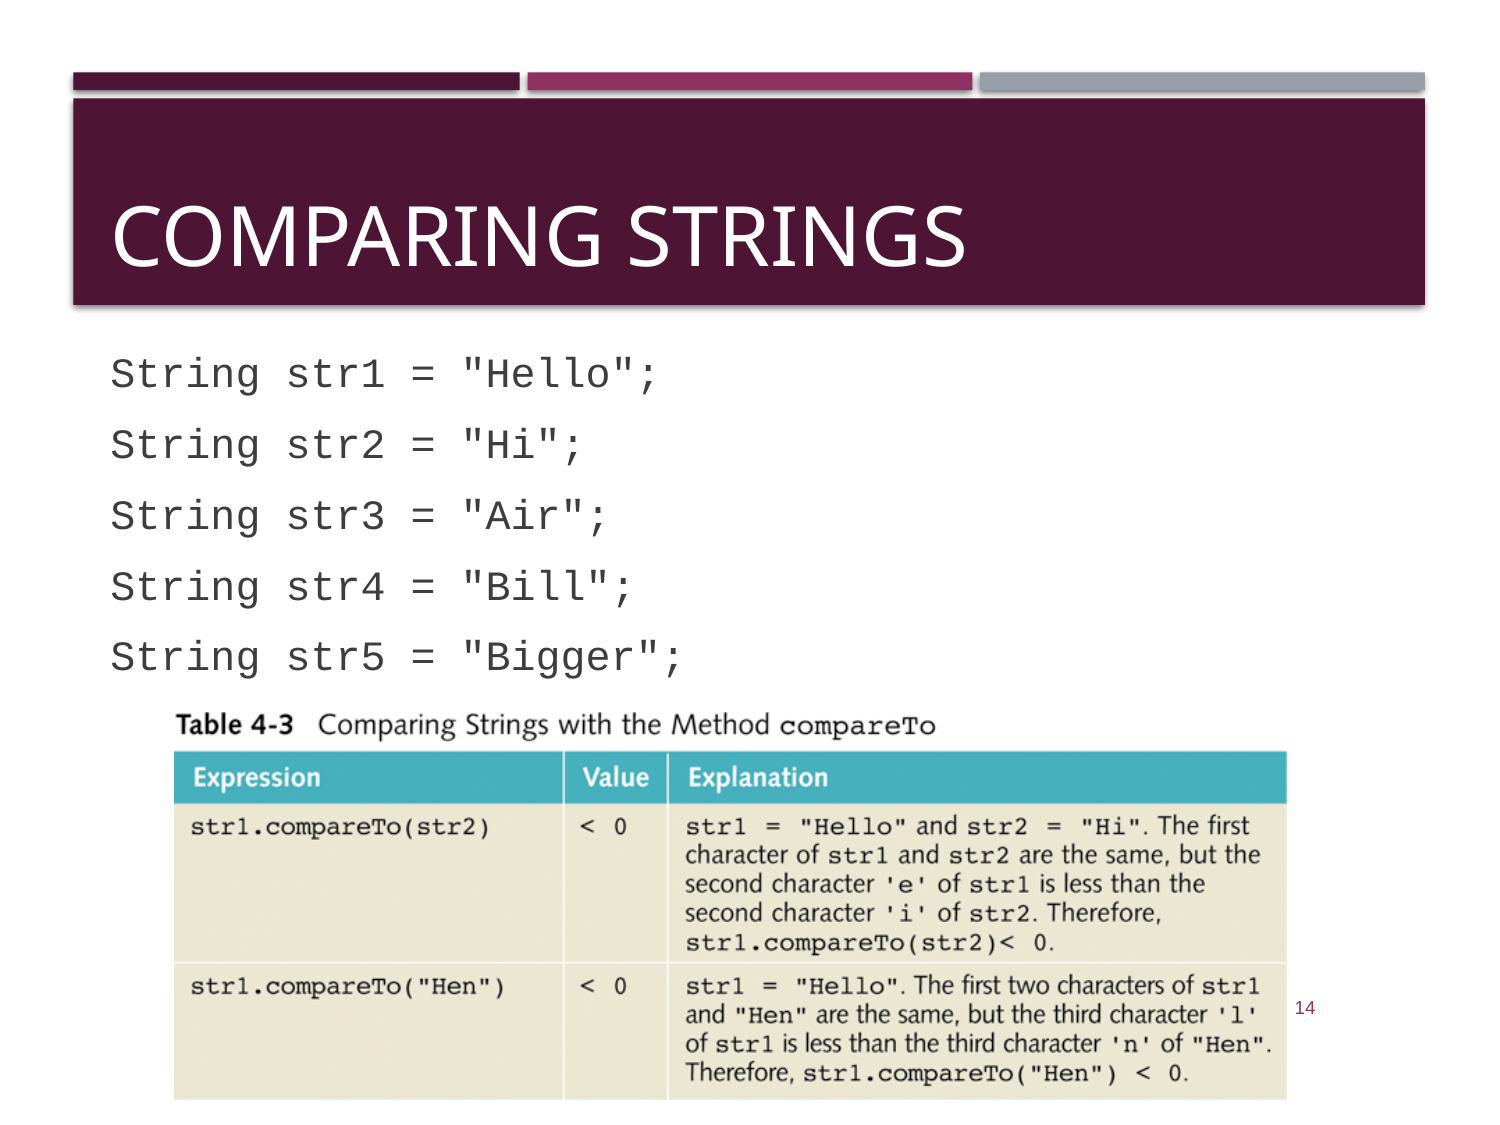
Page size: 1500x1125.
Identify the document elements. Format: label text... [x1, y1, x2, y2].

list String str1 = "Hello"; String str2 = "Hi"; String str3 = "Air"; String str4 = "Bill"; String str5 = "Bigger"; [95, 349, 921, 676]
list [174, 711, 1287, 1101]
slide_number 14 [1291, 977, 1406, 1037]
title Comparing Strings [95, 112, 1406, 291]
